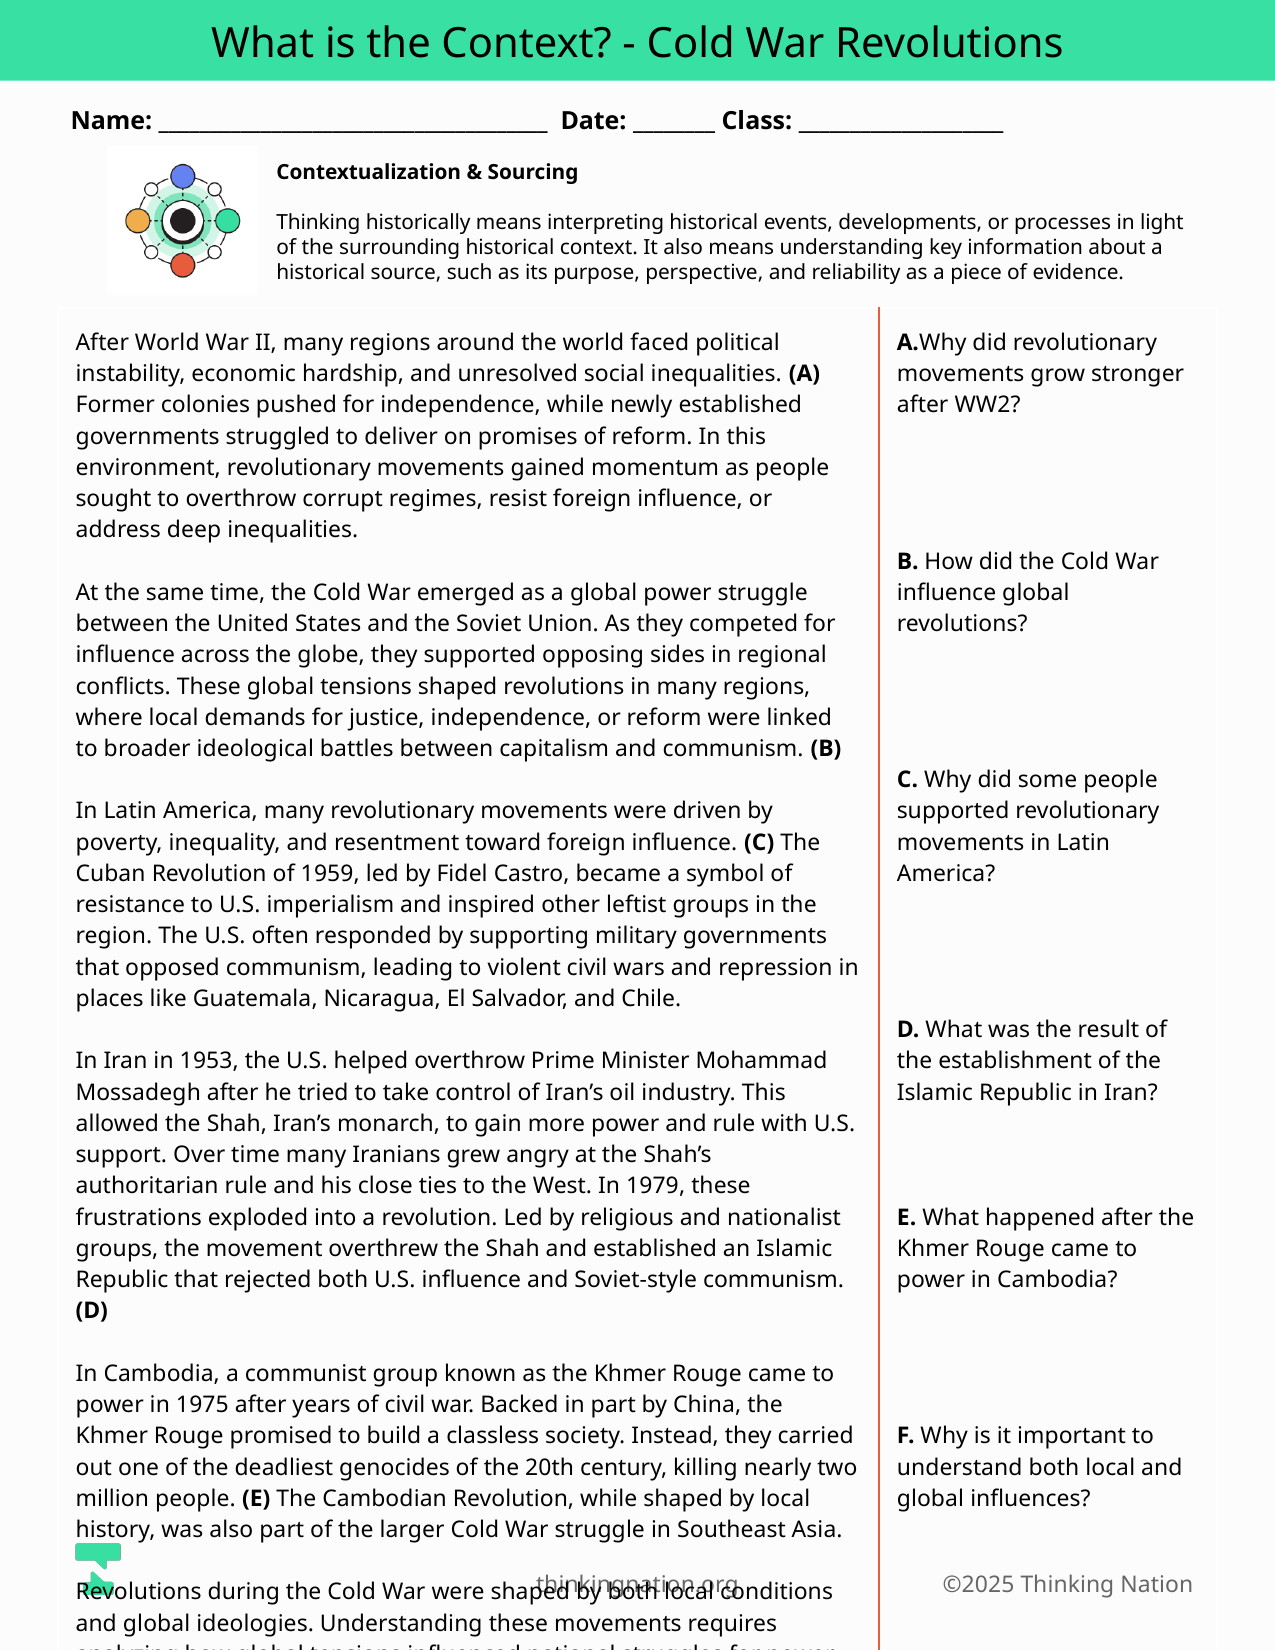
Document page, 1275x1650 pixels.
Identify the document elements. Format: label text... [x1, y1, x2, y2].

text_box What is the Context? - Cold War Revolutions [0, 0, 1275, 81]
text_box Contextualization & Sourcing Thinking historically means interpreting historical events, developments, or processes in light of the surrounding historical context. It also means understanding key information about a historical source, such as its purpose, perspective, and reliability as a piece of evidence. [257, 149, 1218, 317]
text_box Name: ______________________________________ Date: ________ Class: ____________________ [55, 89, 1223, 149]
table_header After World War II, many regions around the world faced political instability, economic hardship, and unresolved social inequalities. (A) Former colonies pushed for independence, while newly established governments struggled to deliver on promises of reform. In this environment, revolutionary movements gained momentum as people sought to overthrow corrupt regimes, resist foreign influence, or address deep inequalities. At the same time, the Cold War emerged as a global power struggle between the United States and the Soviet Union. As they competed for influence across the globe, they supported opposing sides in regional conflicts. These global tensions shaped revolutions in many regions, where local demands for justice, independence, or reform were linked to broader ideological battles between capitalism and communism. (B) In Latin America, many revolutionary movements were driven by poverty, inequality, and resentment toward foreign influence. (C) The Cuban Revolution of 1959, led by Fidel Castro, became a symbol of resistance to U.S. imperialism and inspired other leftist groups in the region. The U.S. often responded by supporting military governments that opposed communism, leading to violent civil wars and repression in places like Guatemala, Nicaragua, El Salvador, and Chile. In Iran in 1953, the U.S. helped overthrow Prime Minister Mohammad Mossadegh after he tried to take control of Iran’s oil industry. This allowed the Shah, Iran’s monarch, to gain more power and rule with U.S. support. Over time many Iranians grew angry at the Shah’s authoritarian rule and his close ties to the West. In 1979, these frustrations exploded into a revolution. Led by religious and nationalist groups, the movement overthrew the Shah and established an Islamic Republic that rejected both U.S. influence and Soviet-style communism. (D) In Cambodia, a communist group known as the Khmer Rouge came to power in 1975 after years of civil war. Backed in part by China, the Khmer Rouge promised to build a classless society. Instead, they carried out one of the deadliest genocides of the 20th century, killing nearly two million people. (E) The Cambodian Revolution, while shaped by local history, was also part of the larger Cold War struggle in Southeast Asia. Revolutions during the Cold War were shaped by both local conditions and global ideologies. Understanding these movements requires analyzing how global tensions influenced national struggles for power, independence, and identity. (F) [59, 309, 878, 1650]
picture [62, 1533, 134, 1605]
table_header A.Why did revolutionary movements grow stronger after WW2? B. How did the Cold War influence global revolutions? C. Why did some people supported revolutionary movements in Latin America? D. What was the result of the establishment of the Islamic Republic in Iran? E. What happened after the Khmer Rouge came to power in Cambodia? F. Why is it important to understand both local and global influences? [880, 317, 1216, 1650]
picture [107, 146, 258, 295]
